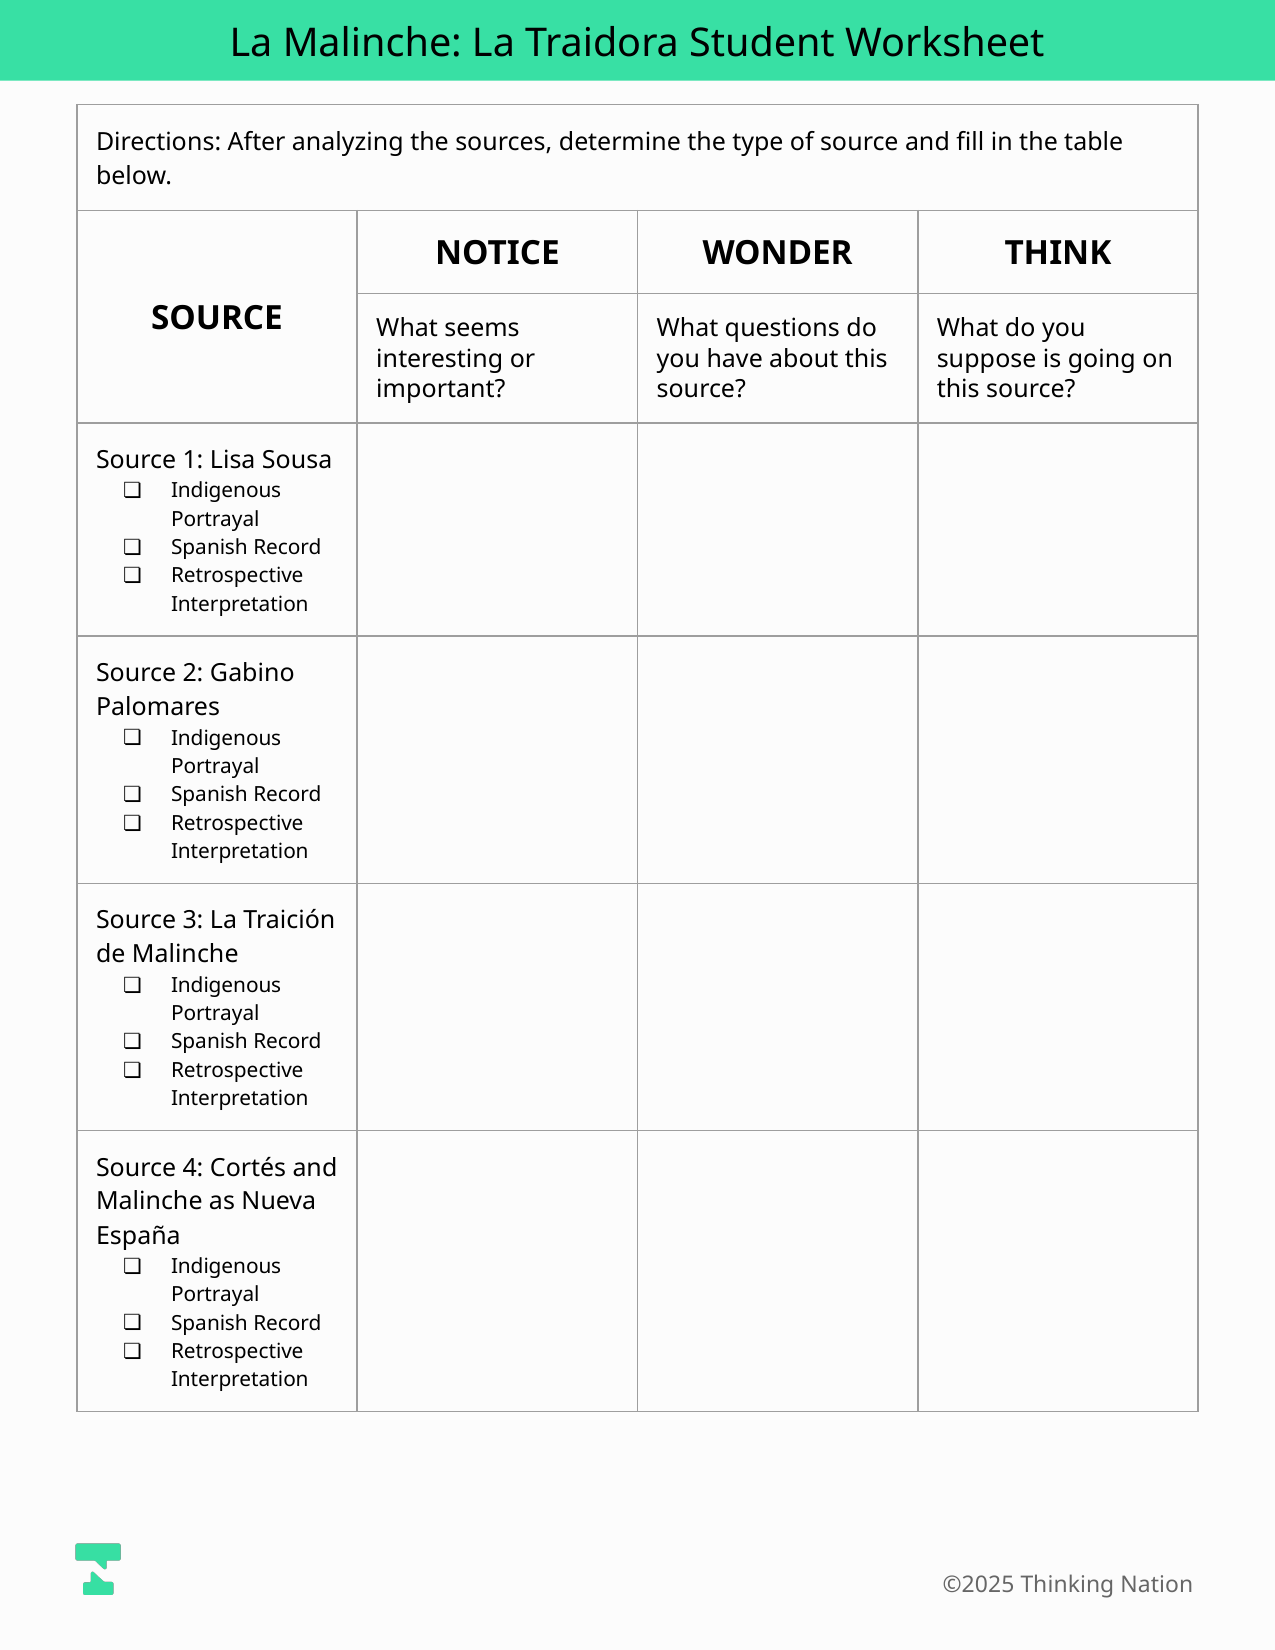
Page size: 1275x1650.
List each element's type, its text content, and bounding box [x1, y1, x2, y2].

table_cell [919, 424, 1197, 635]
table_cell THINK [919, 211, 1197, 293]
table_cell [919, 884, 1197, 1130]
text_box La Malinche: La Traidora Student Worksheet [0, 0, 1275, 81]
table_cell Source 4: Cortés and Malinche as Nueva España Indigenous Portrayal Spanish Record Retrospective Interpretation [78, 1131, 356, 1411]
table_cell Source 1: Lisa Sousa Indigenous Portrayal Spanish Record Retrospective Interpretation [78, 424, 356, 635]
table_header Directions: After analyzing the sources, determine the type of source and fill in the table below. [78, 105, 1197, 210]
table_cell [919, 1131, 1197, 1411]
table_cell [638, 637, 917, 883]
table_cell [358, 884, 637, 1130]
table_cell [638, 424, 917, 635]
table_cell What questions do you have about this source? [638, 294, 917, 422]
table_cell [919, 637, 1197, 883]
table_cell [358, 424, 637, 635]
picture [62, 1533, 134, 1605]
table_cell NOTICE [358, 211, 637, 293]
text_box ©2025 Thinking Nation [907, 1553, 1210, 1605]
table_cell Source 3: La Traición de Malinche Indigenous Portrayal Spanish Record Retrospective Interpretation [78, 884, 356, 1130]
table_cell [638, 884, 917, 1130]
table_cell What seems interesting or important? [358, 294, 637, 422]
table_cell [358, 1131, 637, 1411]
table_cell SOURCE [78, 211, 356, 422]
table_cell What do you suppose is going on this source? [919, 294, 1197, 422]
table_cell Source 2: Gabino Palomares Indigenous Portrayal Spanish Record Retrospective Interpretation [78, 637, 356, 883]
table_cell WONDER [638, 211, 917, 293]
table_cell [358, 637, 637, 883]
table_cell [638, 1131, 917, 1411]
